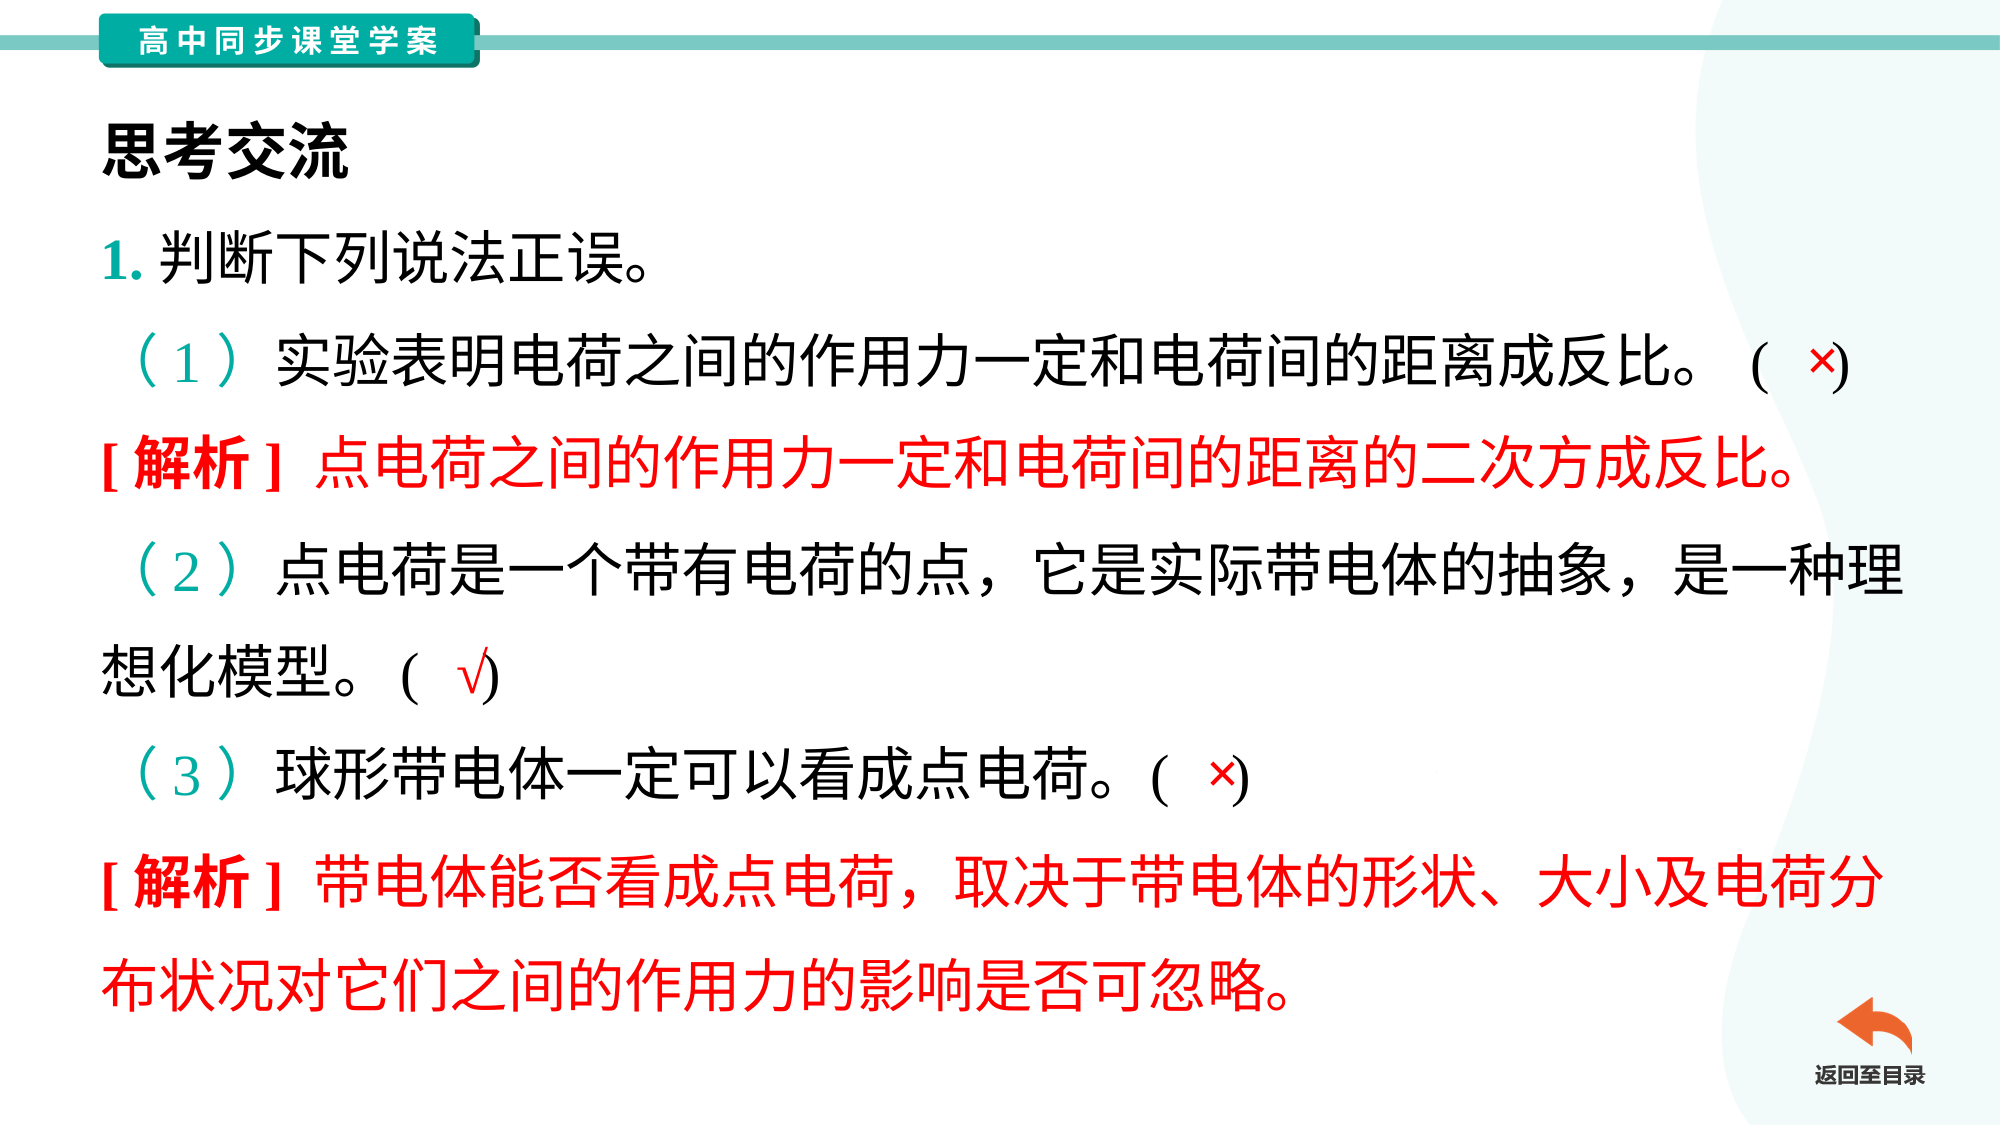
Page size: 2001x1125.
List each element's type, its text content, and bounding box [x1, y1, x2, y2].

text_box × [1773, 289, 1874, 381]
text_box （1）实验表明电荷之间的作用力一定和电荷间的距离成反比。 ( ) [100, 291, 1899, 383]
text_box 思考交流 [100, 76, 1899, 187]
text_box [解析] 点电荷之间的作用力一定和电荷间的距离的二次方成反比。 [100, 393, 1899, 485]
picture [0, 0, 2000, 1125]
text_box √ [435, 601, 510, 695]
text_box × [1173, 703, 1274, 794]
text_box （3）球形带电体一定可以看成点电荷。 ( ) [100, 705, 1899, 797]
text_box [解析] 带电体能否看成点电荷，取决于带电体的形状、大小及电荷分 布状况对它们之间的作用力的影响是否可忽略。 [100, 808, 1899, 1008]
text_box （2）点电荷是一个带有电荷的点，它是实际带电体的抽象，是一种理 想化模型。 ( ) [100, 497, 1899, 695]
text_box 1.判断下列说法正误。 [100, 187, 1899, 281]
